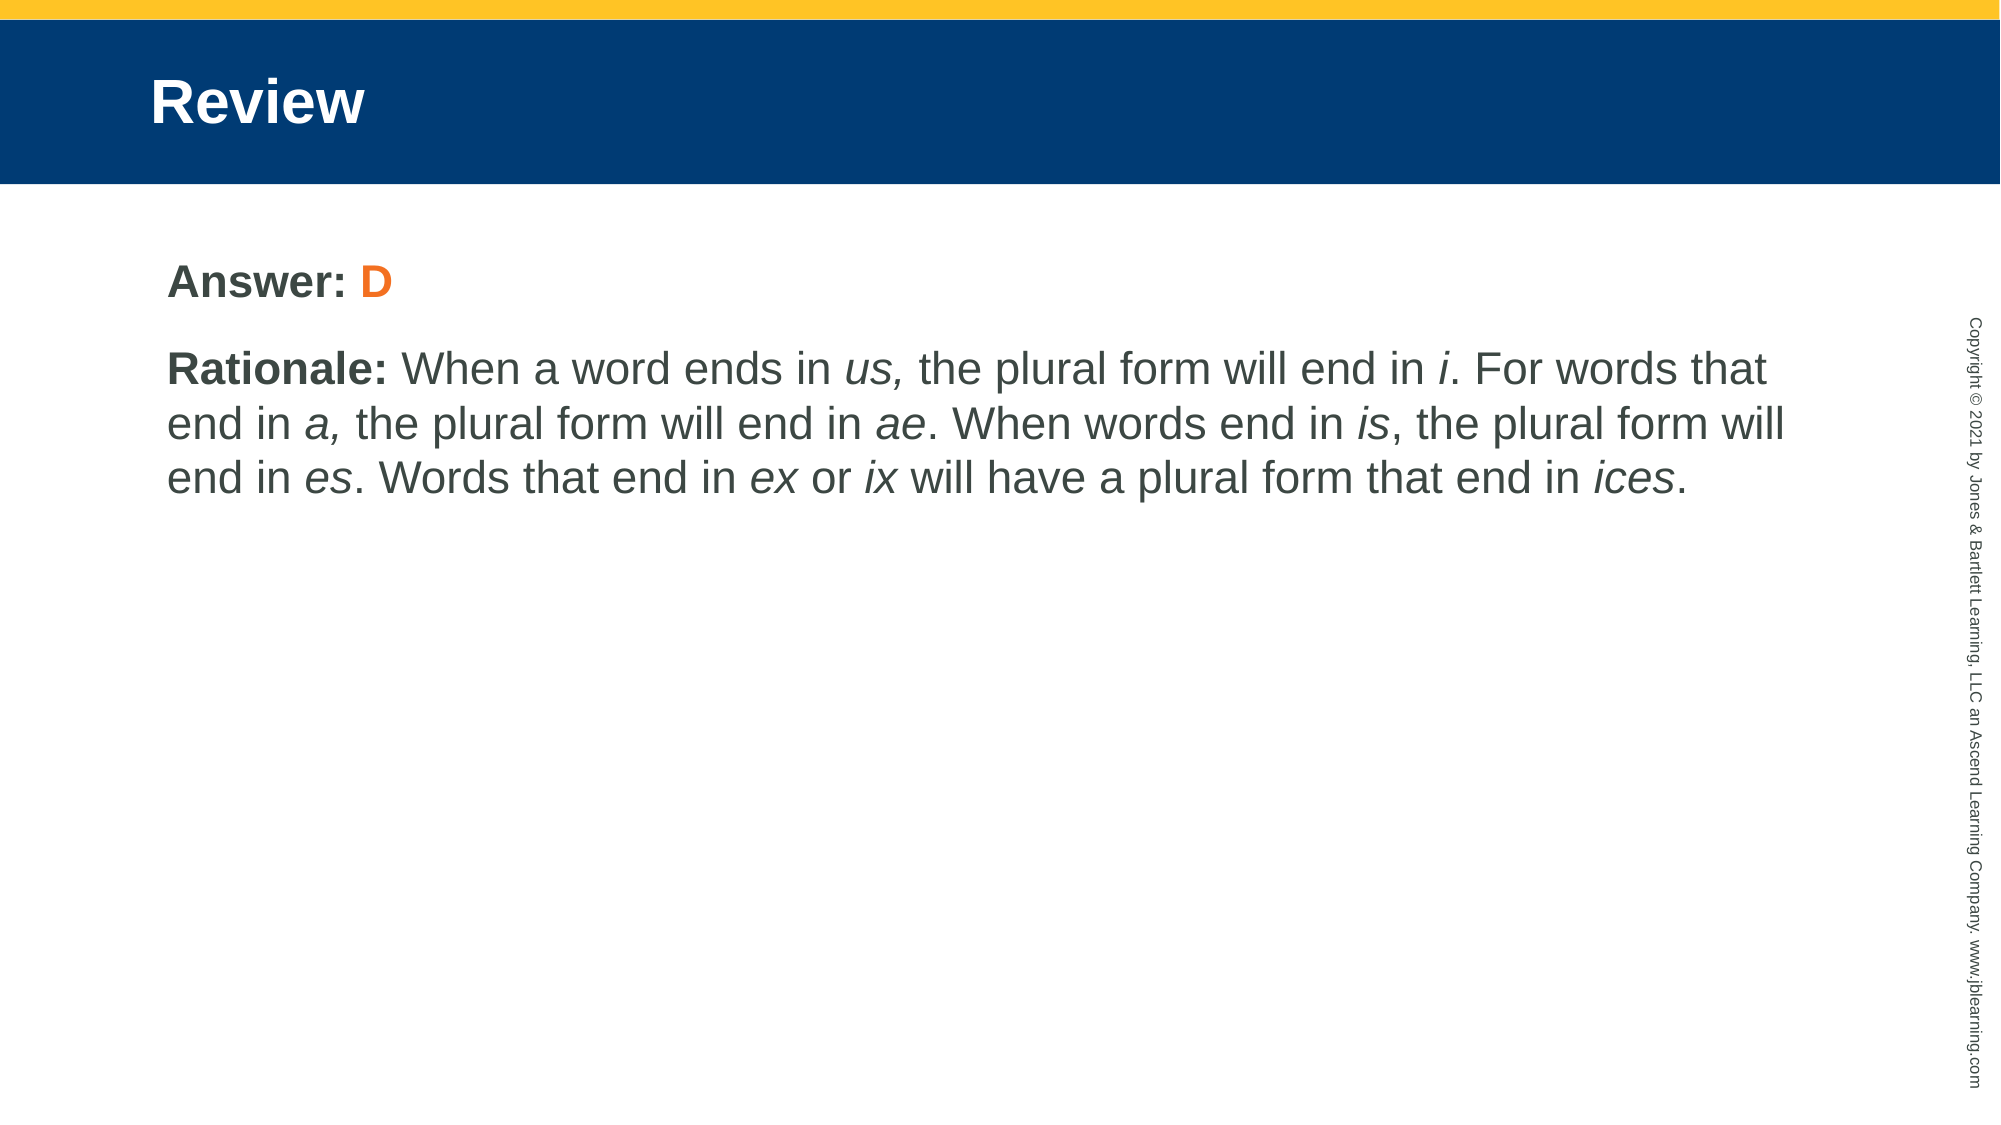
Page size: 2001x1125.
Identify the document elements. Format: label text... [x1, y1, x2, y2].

title Review [0, 19, 2000, 185]
list Answer: D Rationale: When a word ends in us, the plural form will end in i. For words that end in a, the plural form will end in ae. When words end in is, the plural form will end in es. Words that end in ex or ix will have a plural form that end in ices. [151, 244, 1840, 1016]
